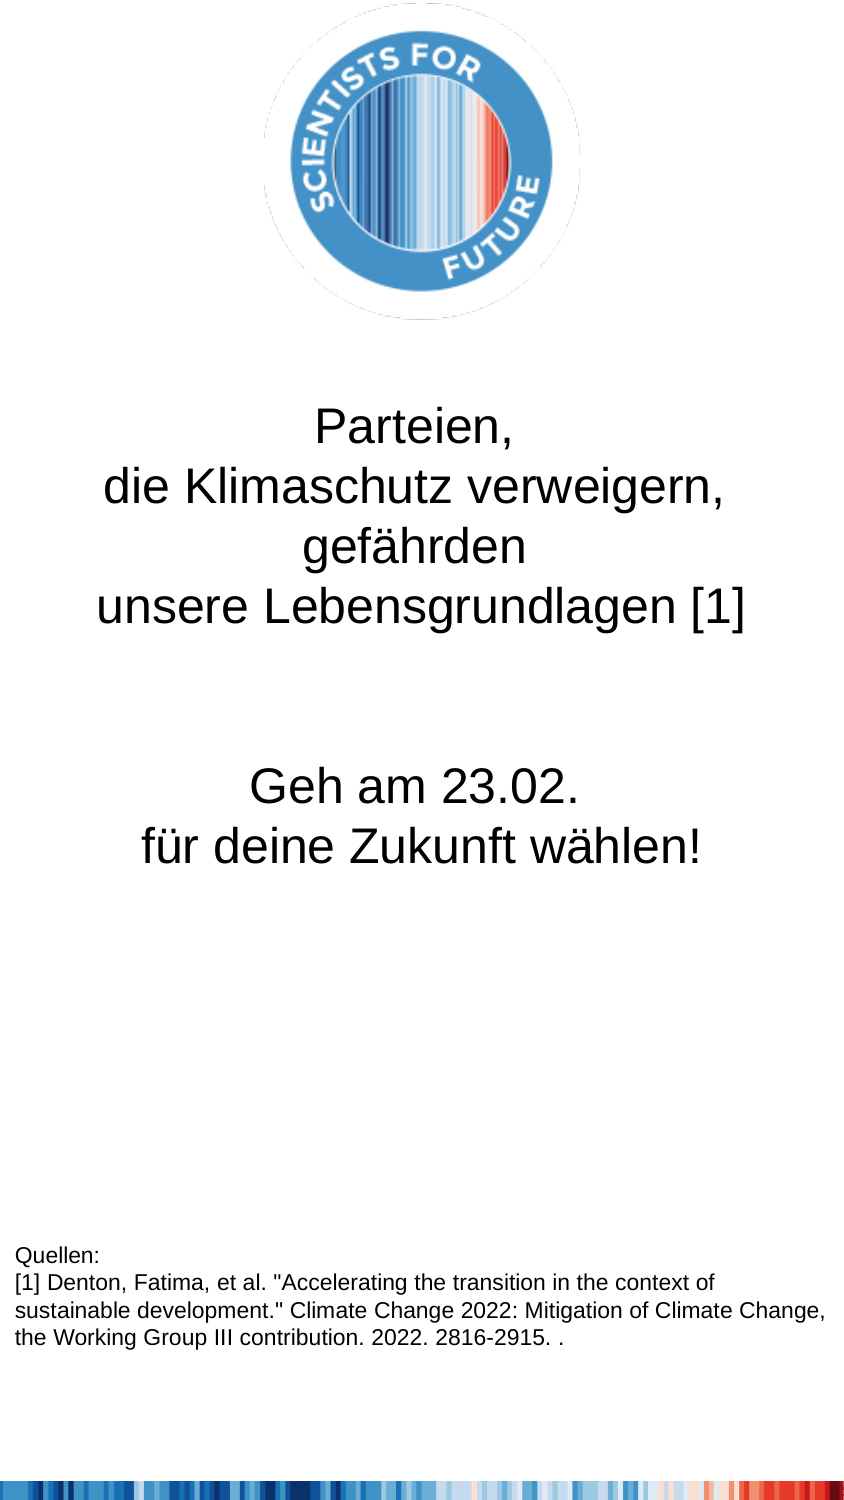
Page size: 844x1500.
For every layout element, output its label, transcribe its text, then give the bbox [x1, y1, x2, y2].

picture [263, 2, 581, 323]
text_box Parteien, die Klimaschutz verweigern, gefährden unsere Lebensgrundlagen [1] Geh am 23.02. für deine Zukunft wählen! [81, 386, 762, 942]
picture [0, 1481, 844, 1500]
text_box Quellen: [1] Denton, Fatima, et al. "Accelerating the transition in the context of sustainable development." Climate Change 2022: Mitigation of Climate Change, the Working Group III contribution. 2022. 2816-2915. . [0, 1232, 844, 1358]
